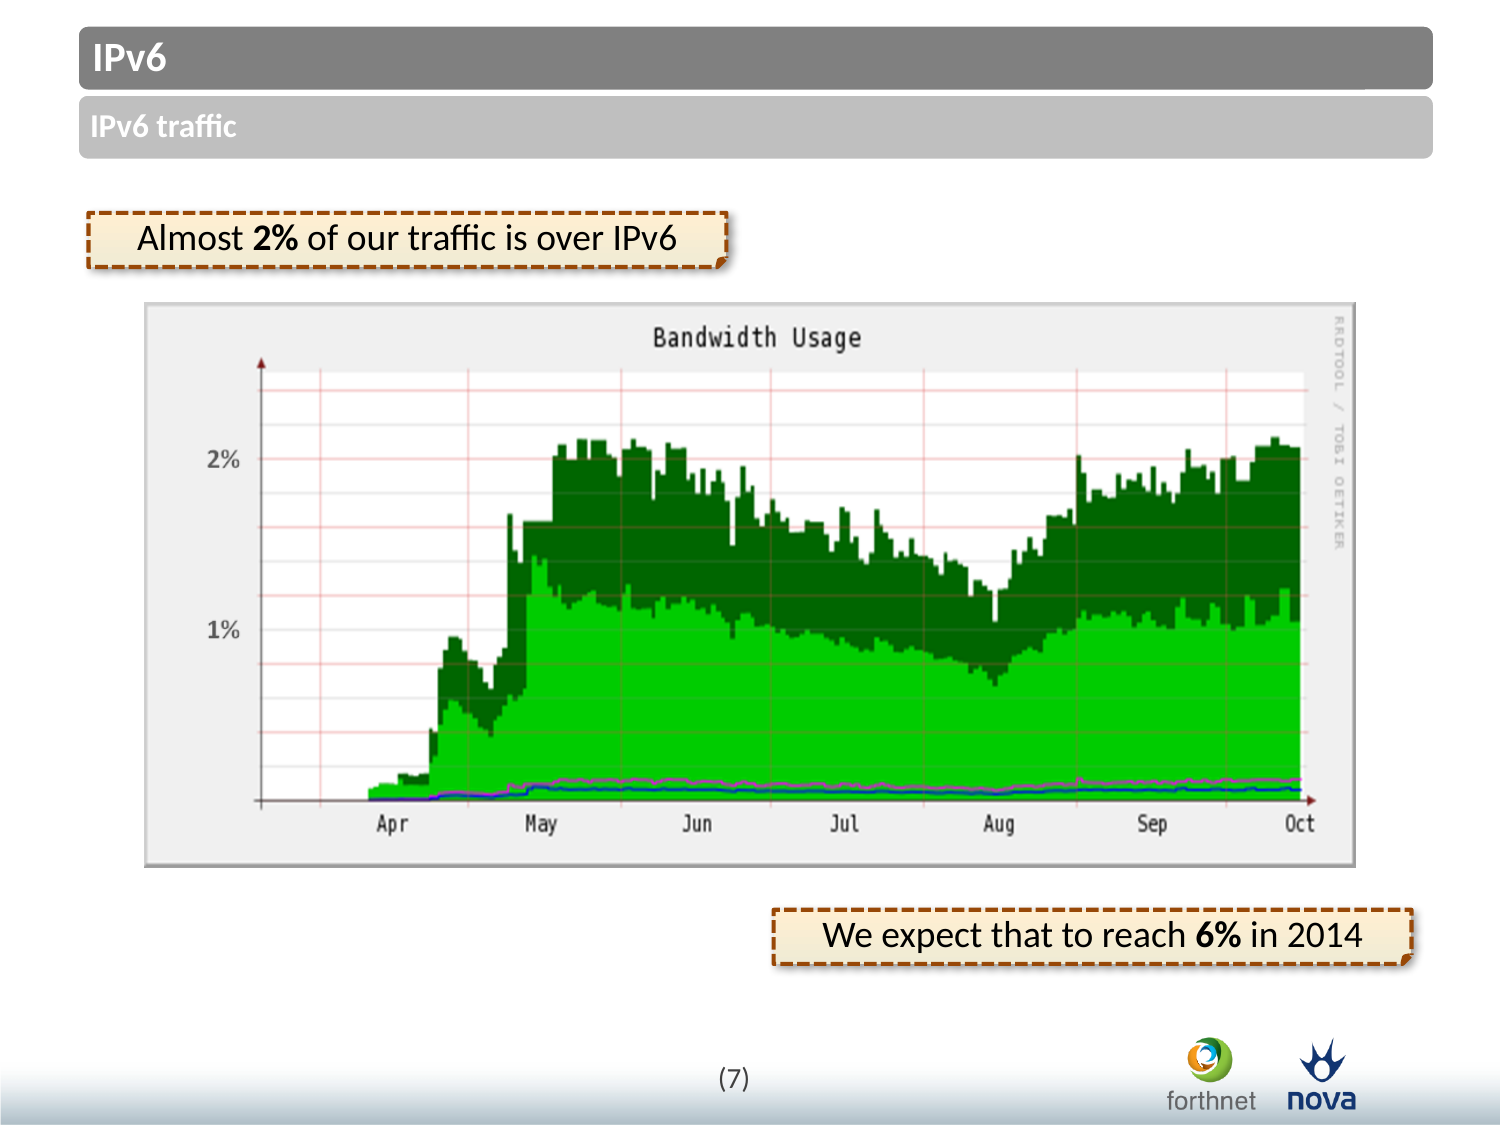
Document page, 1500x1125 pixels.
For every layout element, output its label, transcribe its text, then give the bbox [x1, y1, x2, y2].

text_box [76, 24, 1436, 162]
text_box We expect that to reach 6% in 2014 [771, 907, 1414, 966]
picture [144, 302, 1356, 868]
text_box Almost 2% of our traffic is over IPv6 [86, 210, 729, 270]
slide_number (7) [703, 1046, 1054, 1107]
picture [2, 1010, 1500, 1125]
